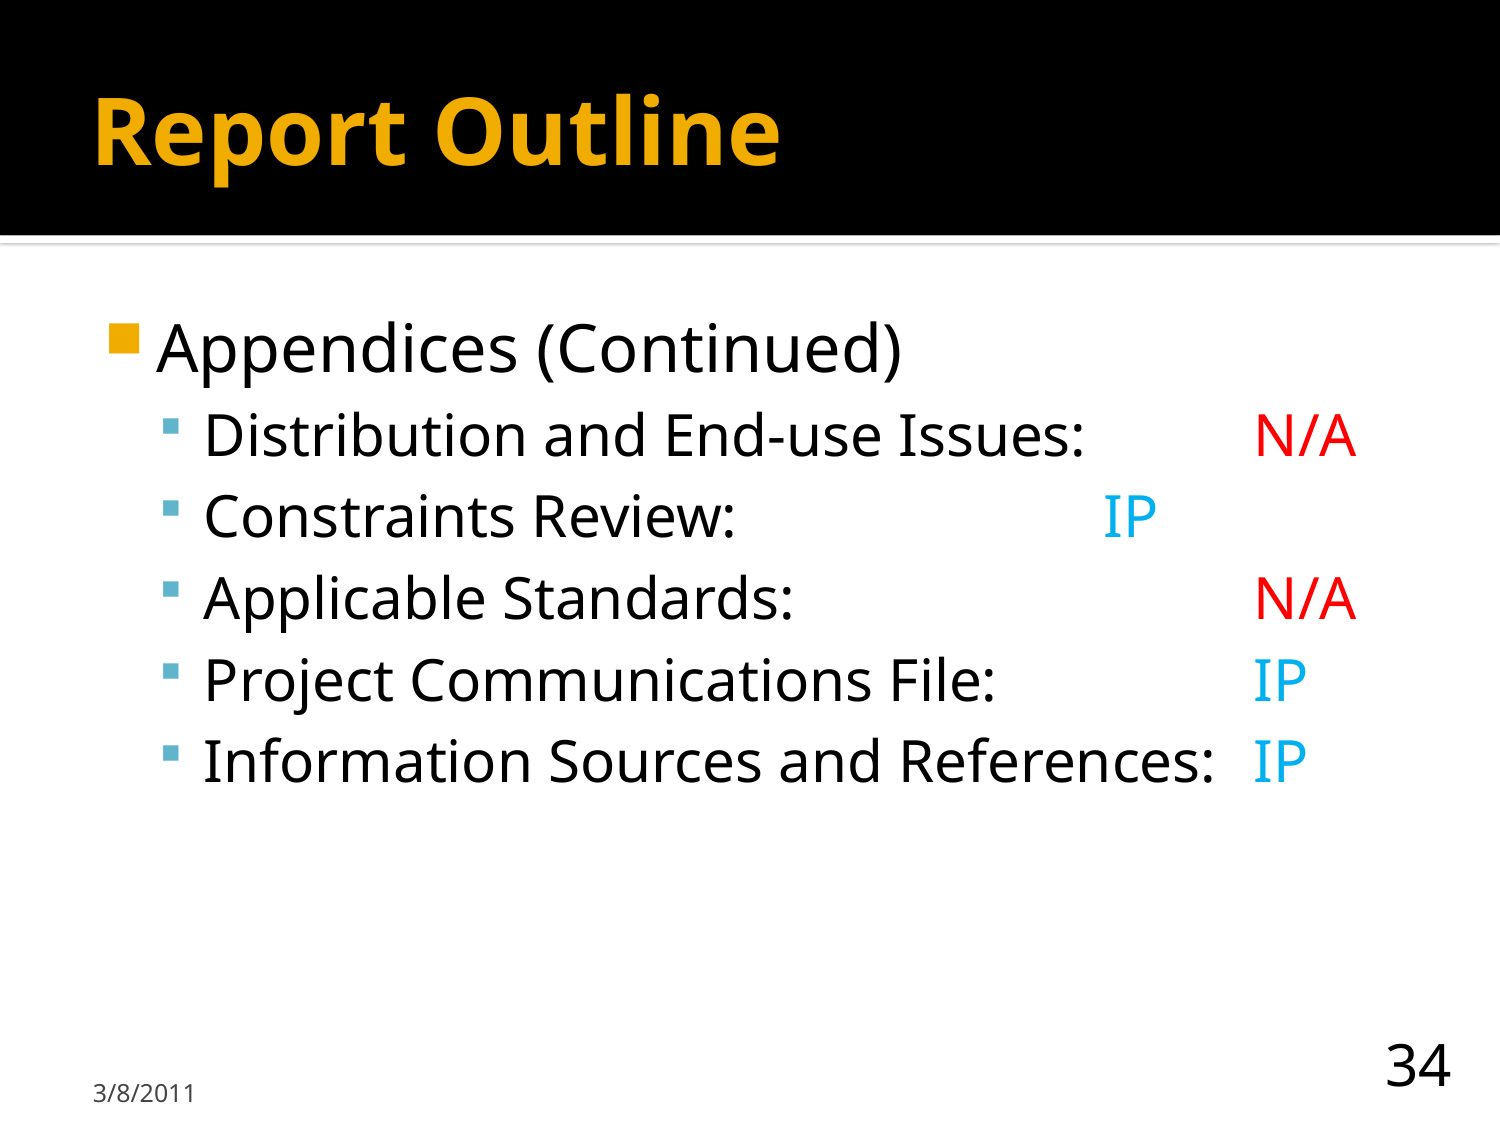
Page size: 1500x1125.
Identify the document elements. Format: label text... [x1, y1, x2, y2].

list Appendices (Continued) Distribution and End-use Issues: N/A Constraints Review: IP Applicable Standards: N/A Project Communications File: IP Information Sources and References: IP [75, 291, 1425, 1050]
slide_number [75, 1062, 425, 1108]
title Report Outline [75, 25, 1425, 231]
slide_number 34 [1345, 1062, 1467, 1108]
